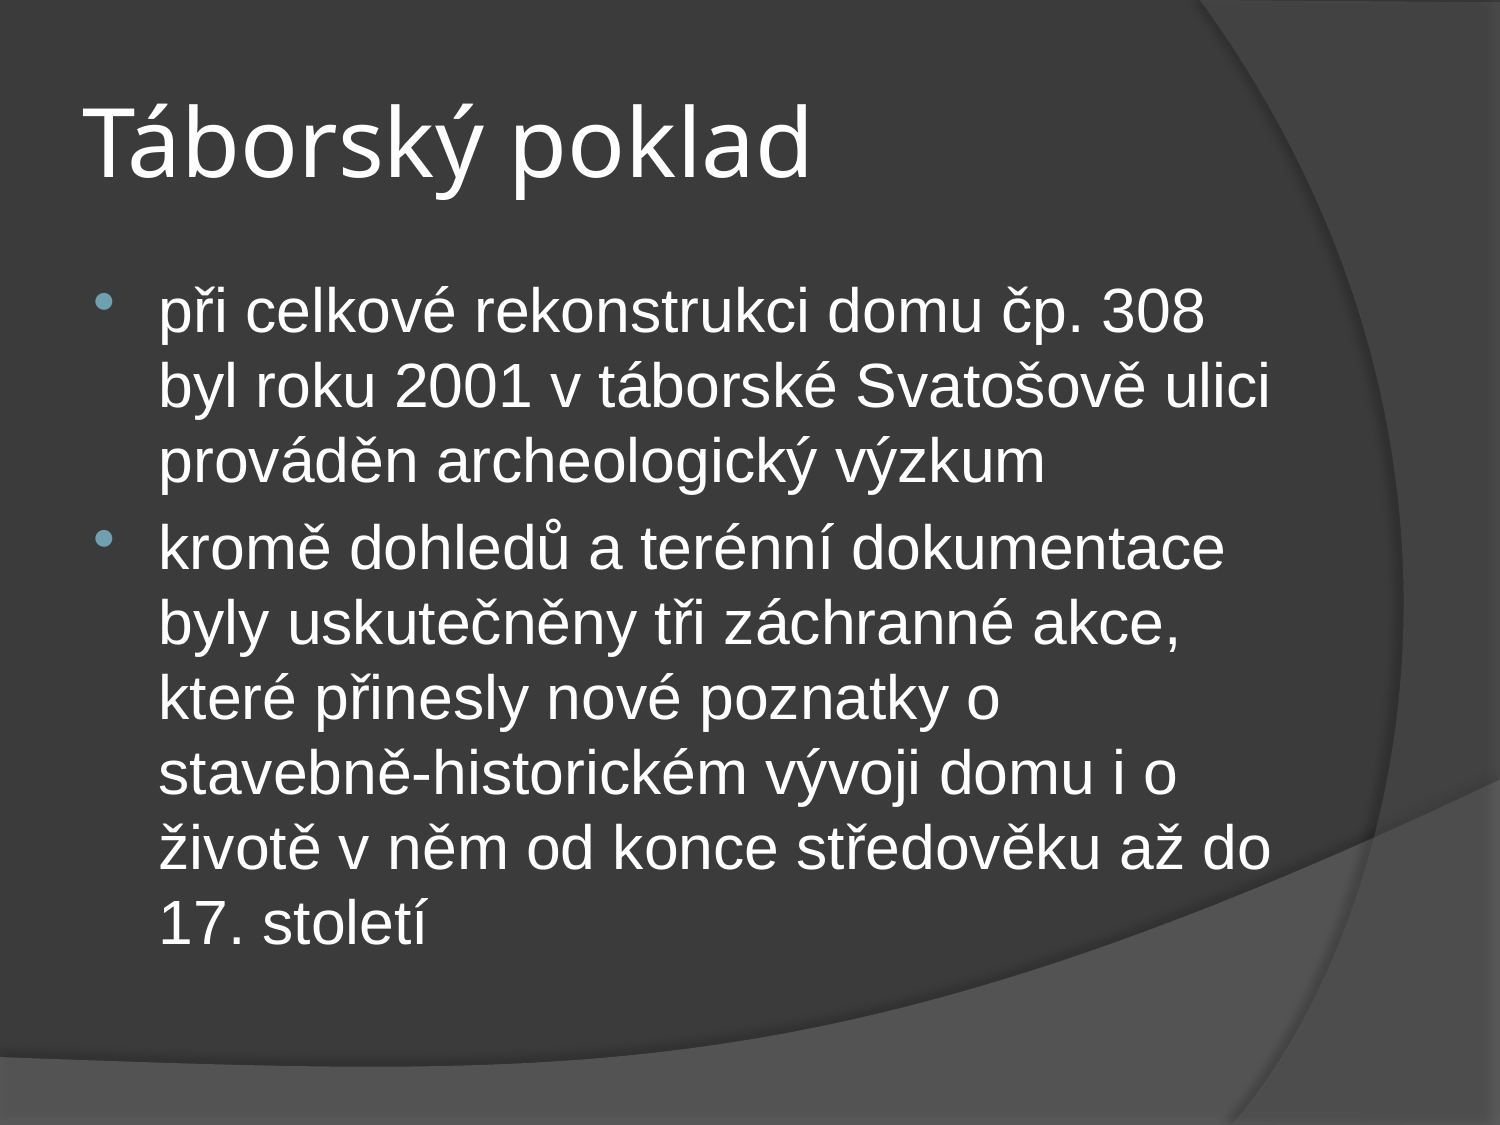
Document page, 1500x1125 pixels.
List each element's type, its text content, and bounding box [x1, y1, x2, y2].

title Táborský poklad [75, 45, 1300, 233]
list při celkové rekonstrukci domu čp. 308 byl roku 2001 v táborské Svatošově ulici prováděn archeologický výzkum kromě dohledů a terénní dokumentace byly uskutečněny tři záchranné akce, které přinesly nové poznatky o stavebně-historickém vývoji domu i o životě v něm od konce středověku až do 17. století [75, 262, 1300, 1005]
